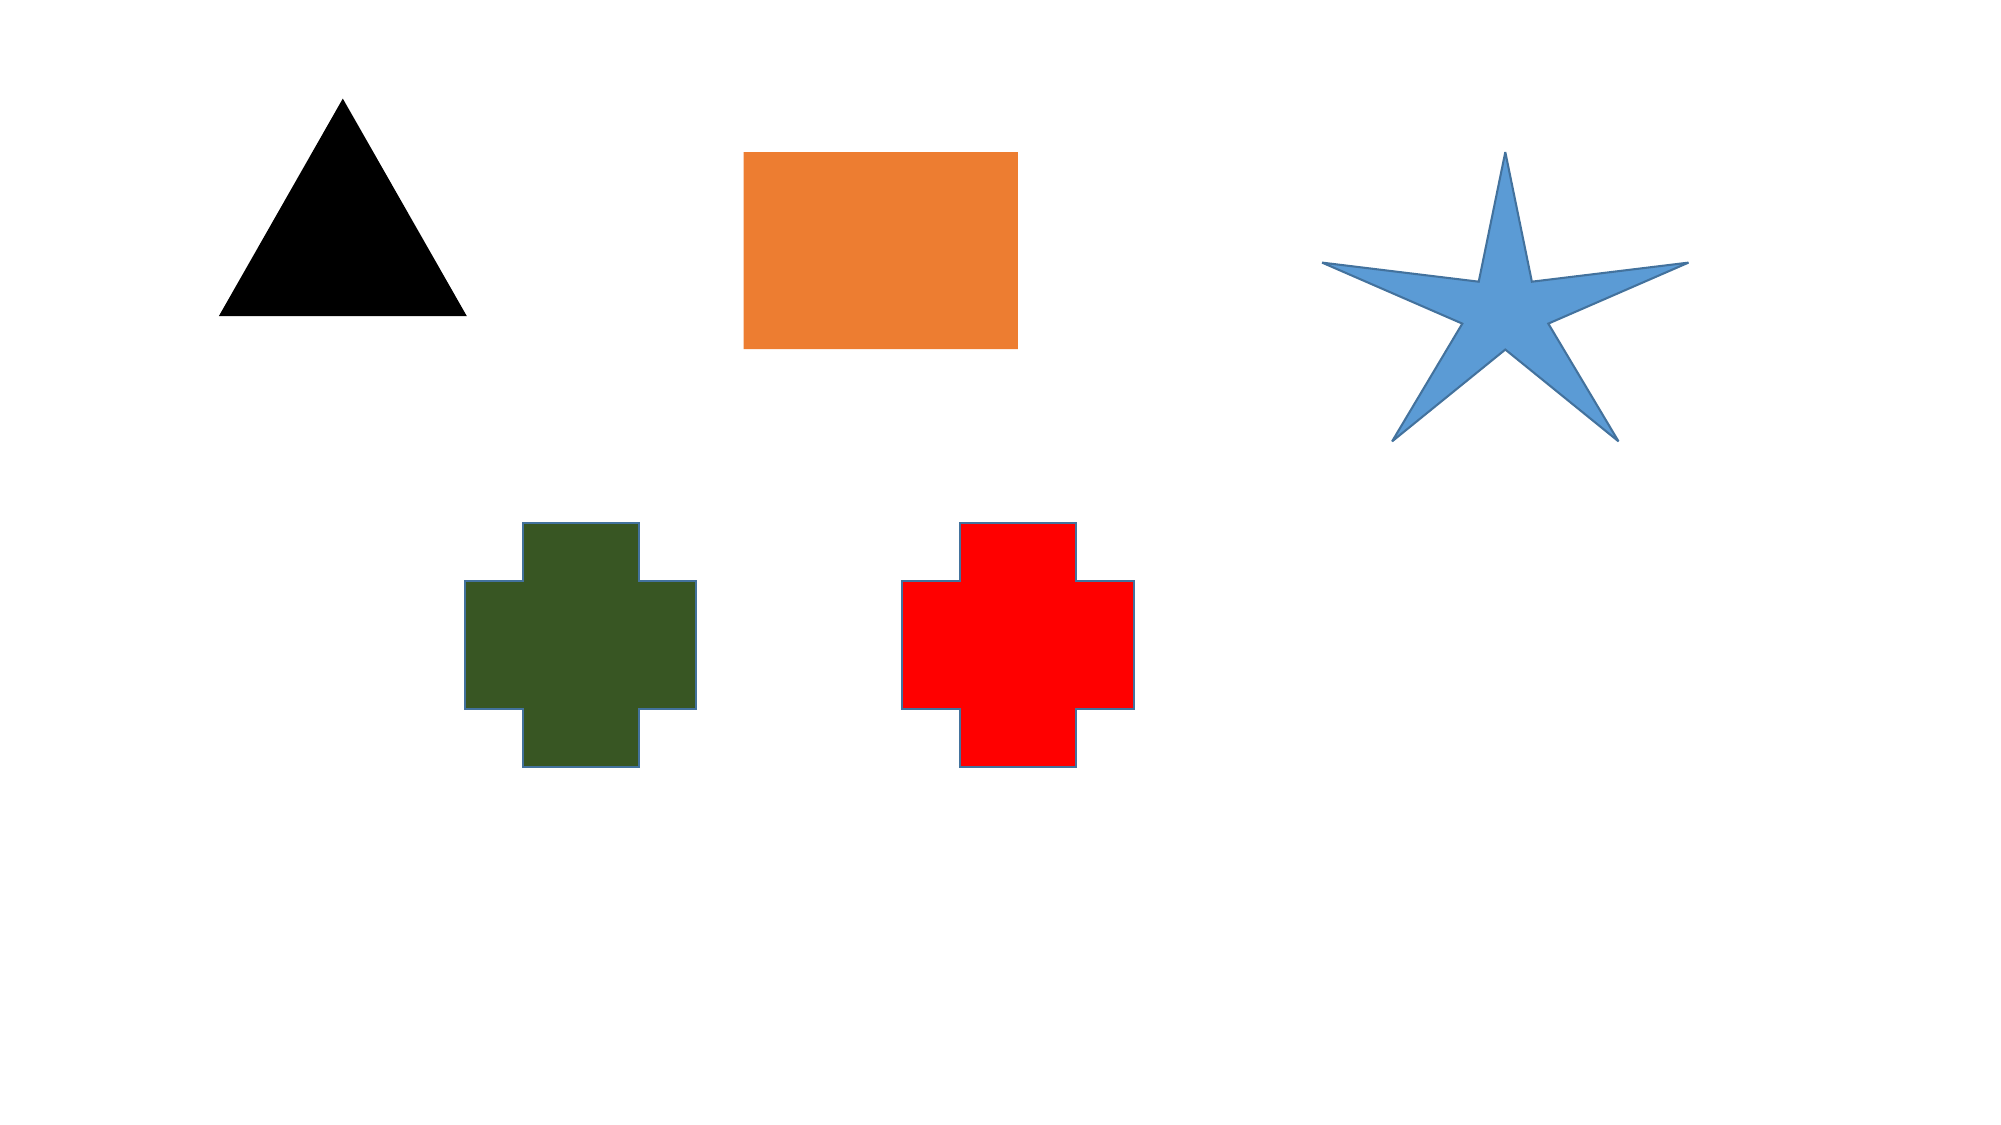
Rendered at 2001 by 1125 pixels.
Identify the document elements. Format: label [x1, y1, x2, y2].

text_box [1321, 151, 1689, 443]
text_box [218, 98, 467, 317]
text_box [901, 522, 1135, 768]
text_box [743, 152, 1018, 350]
text_box [464, 522, 697, 768]
